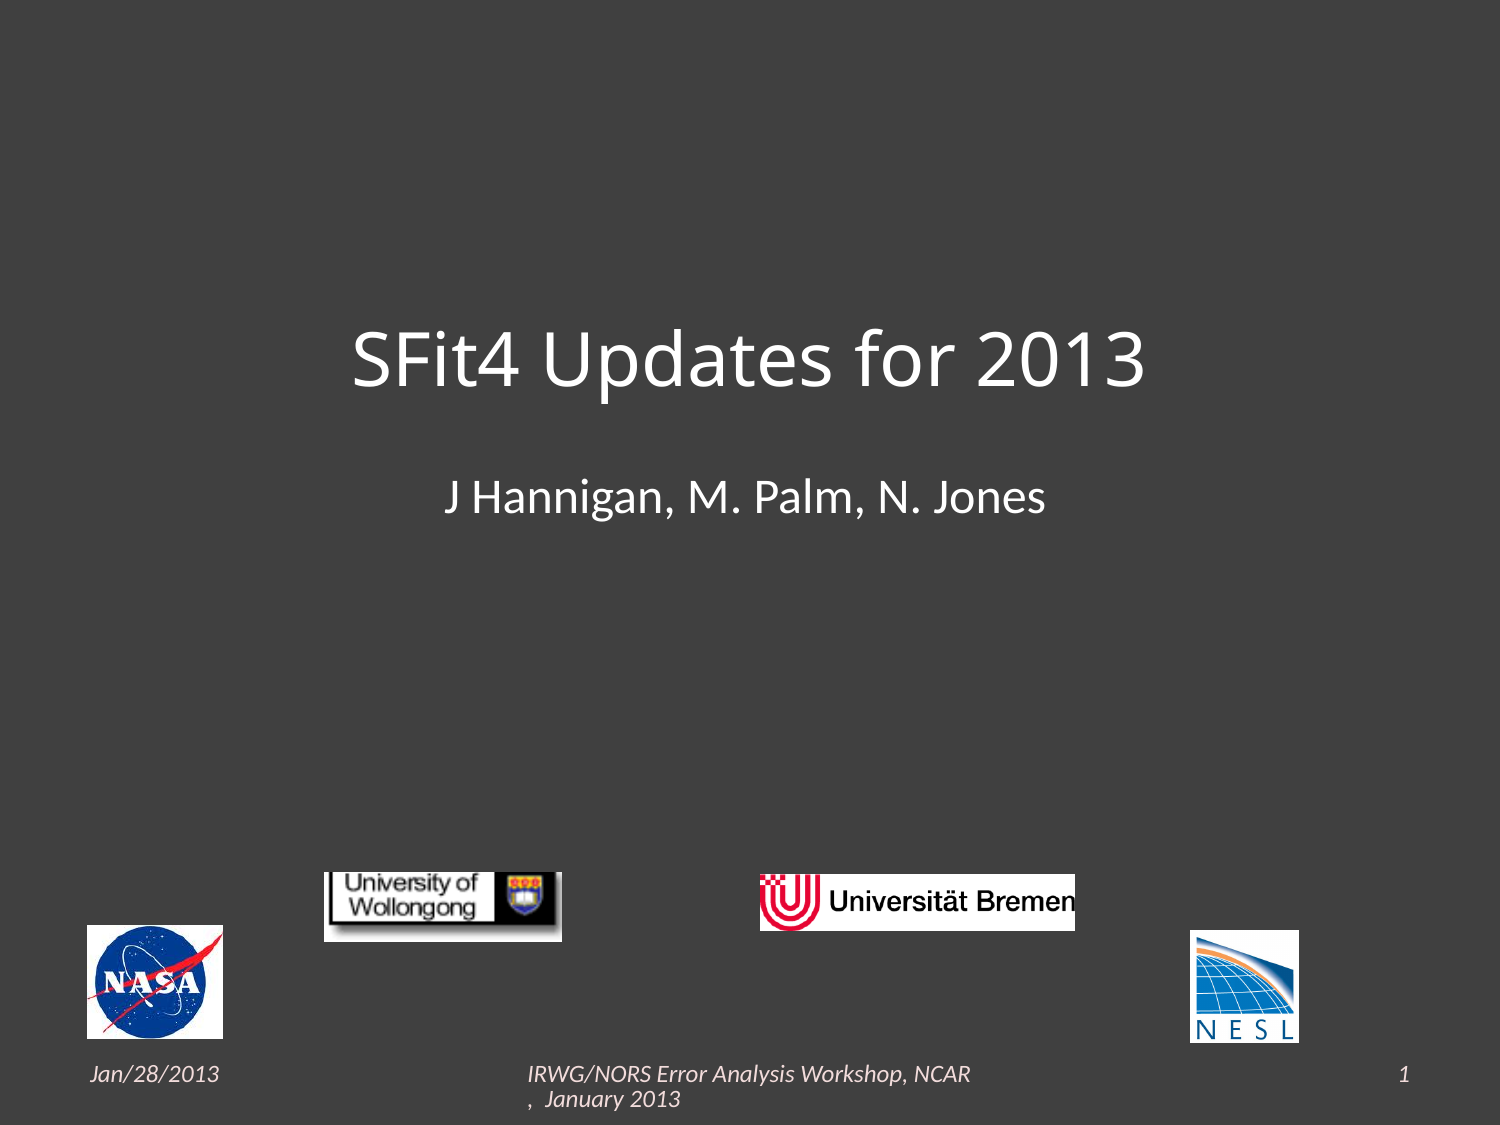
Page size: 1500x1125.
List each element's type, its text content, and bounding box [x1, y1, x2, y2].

picture [759, 874, 1075, 931]
slide_number 1 [1074, 1042, 1425, 1103]
picture [87, 925, 224, 1039]
picture [1189, 929, 1300, 1043]
text_box J Hannigan, M. Palm, N. Jones [429, 456, 1062, 532]
subtitle [62, 212, 1400, 1063]
slide_number Jan/28/2013 [75, 1042, 425, 1103]
picture [324, 872, 562, 942]
footer IRWG/NORS Error Analysis Workshop, NCAR, January 2013 [512, 1042, 988, 1103]
